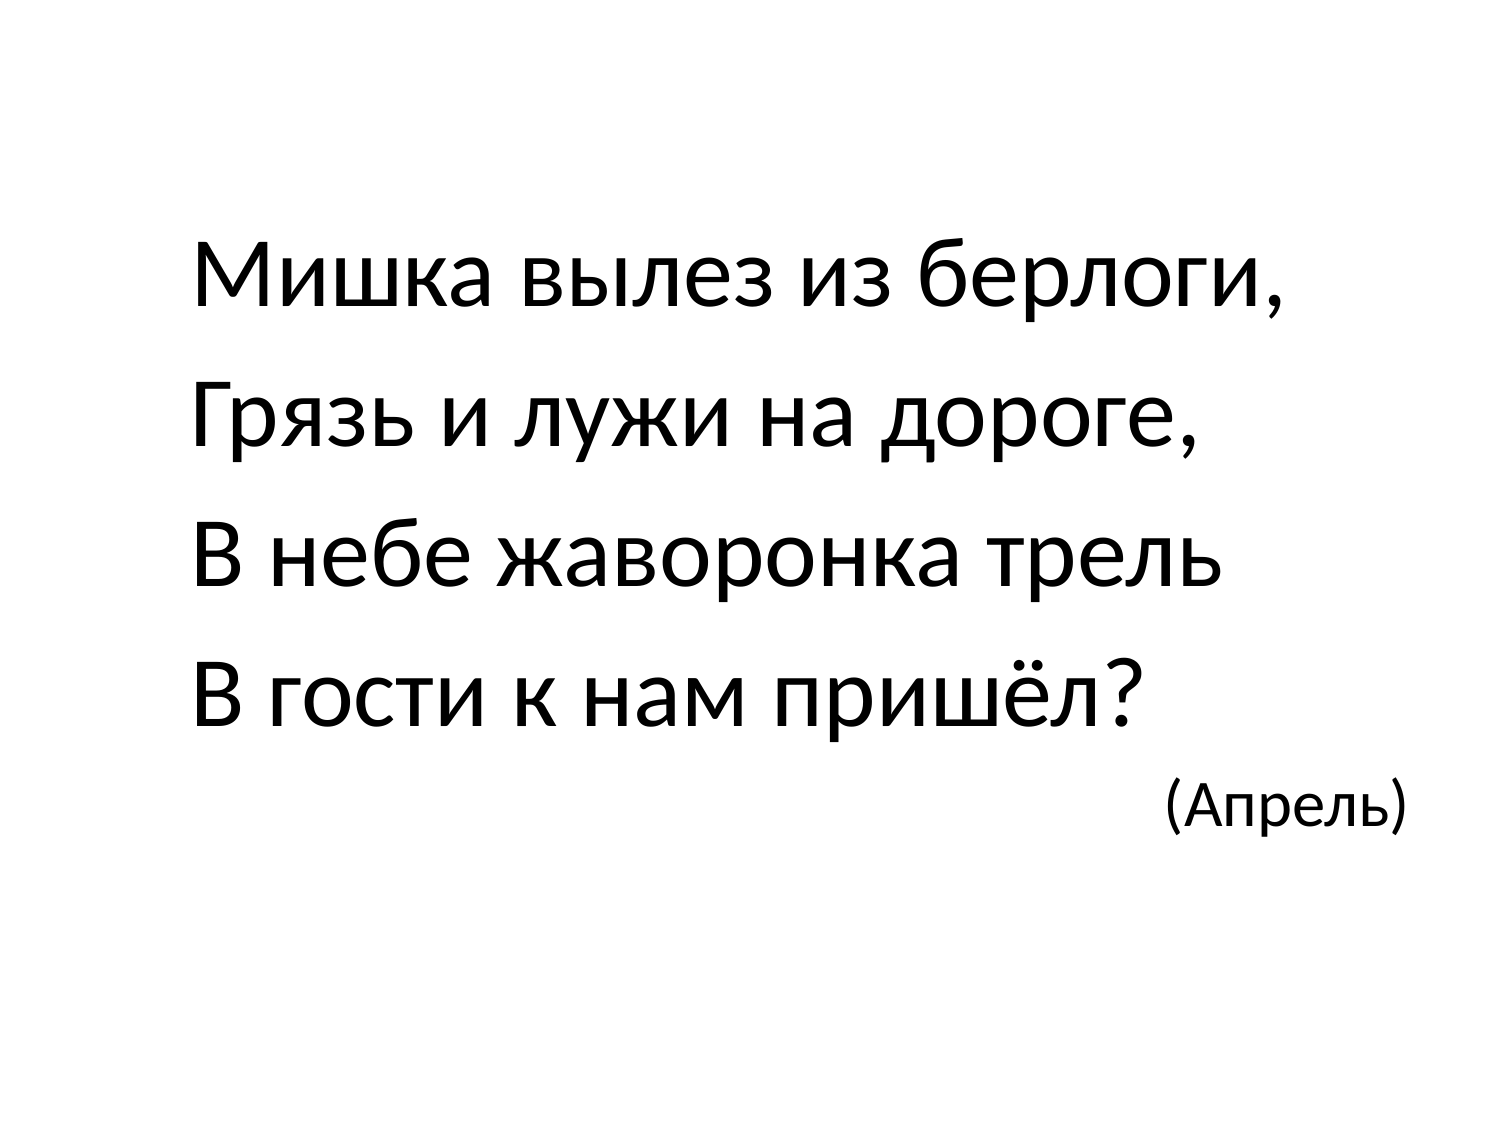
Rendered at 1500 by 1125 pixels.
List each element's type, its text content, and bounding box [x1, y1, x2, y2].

list Мишка вылез из берлоги, Грязь и лужи на дороге, В небе жаворонка трель В гости к нам пришёл? (Апрель) [175, 199, 1425, 1005]
